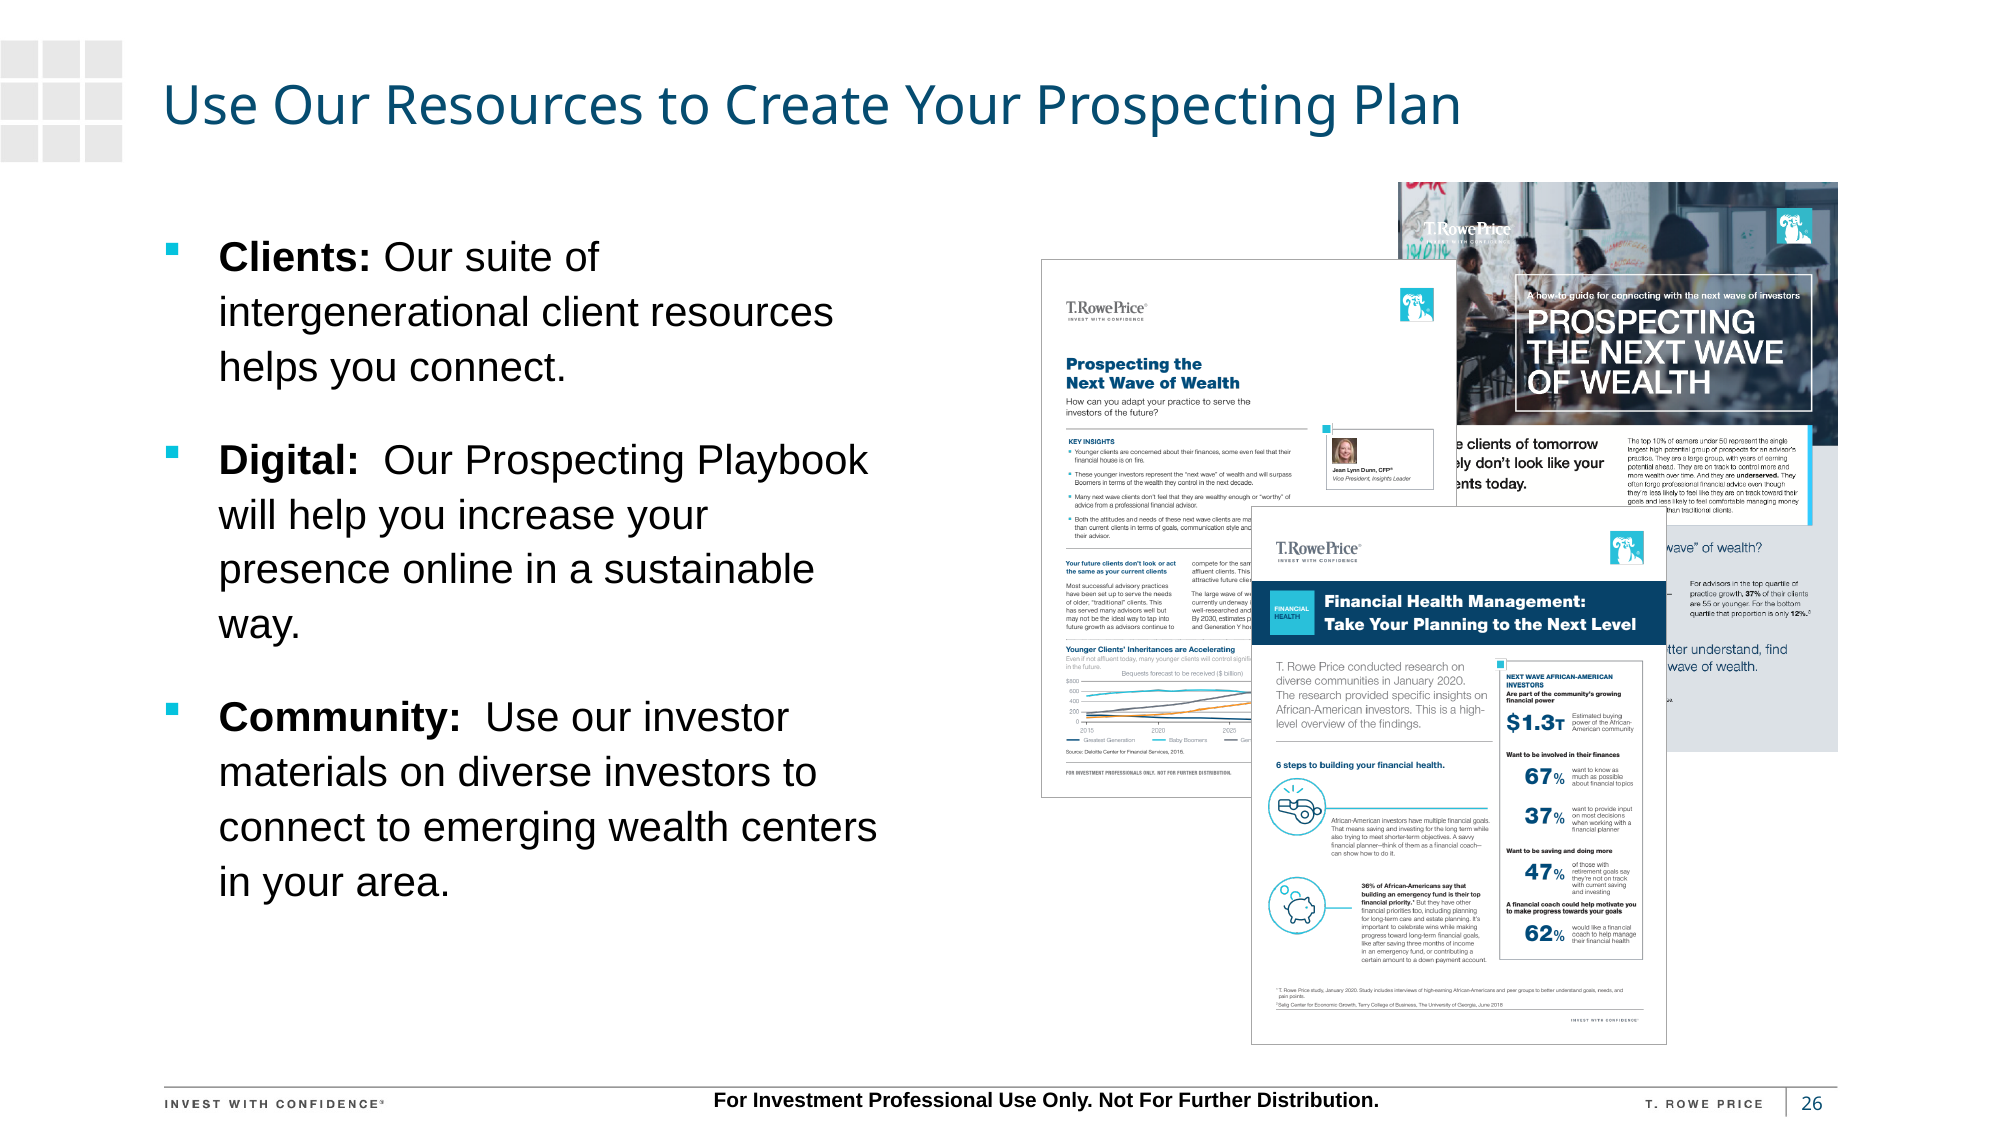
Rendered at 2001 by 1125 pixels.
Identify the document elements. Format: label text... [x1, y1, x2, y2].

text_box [1040, 259, 1457, 798]
picture [0, 0, 2000, 1125]
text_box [1251, 506, 1668, 1045]
title Use Our Resources to Create Your Prospecting Plan [162, 47, 1838, 169]
list Clients: Our suite of intergenerational client resources helps you connect. Digital: Our Prospecting Playbook will help you increase your presence online in a sustainable way. Community: Use our investor materials on diverse investors to connect to emerging wealth centers in your area. [162, 224, 892, 1009]
